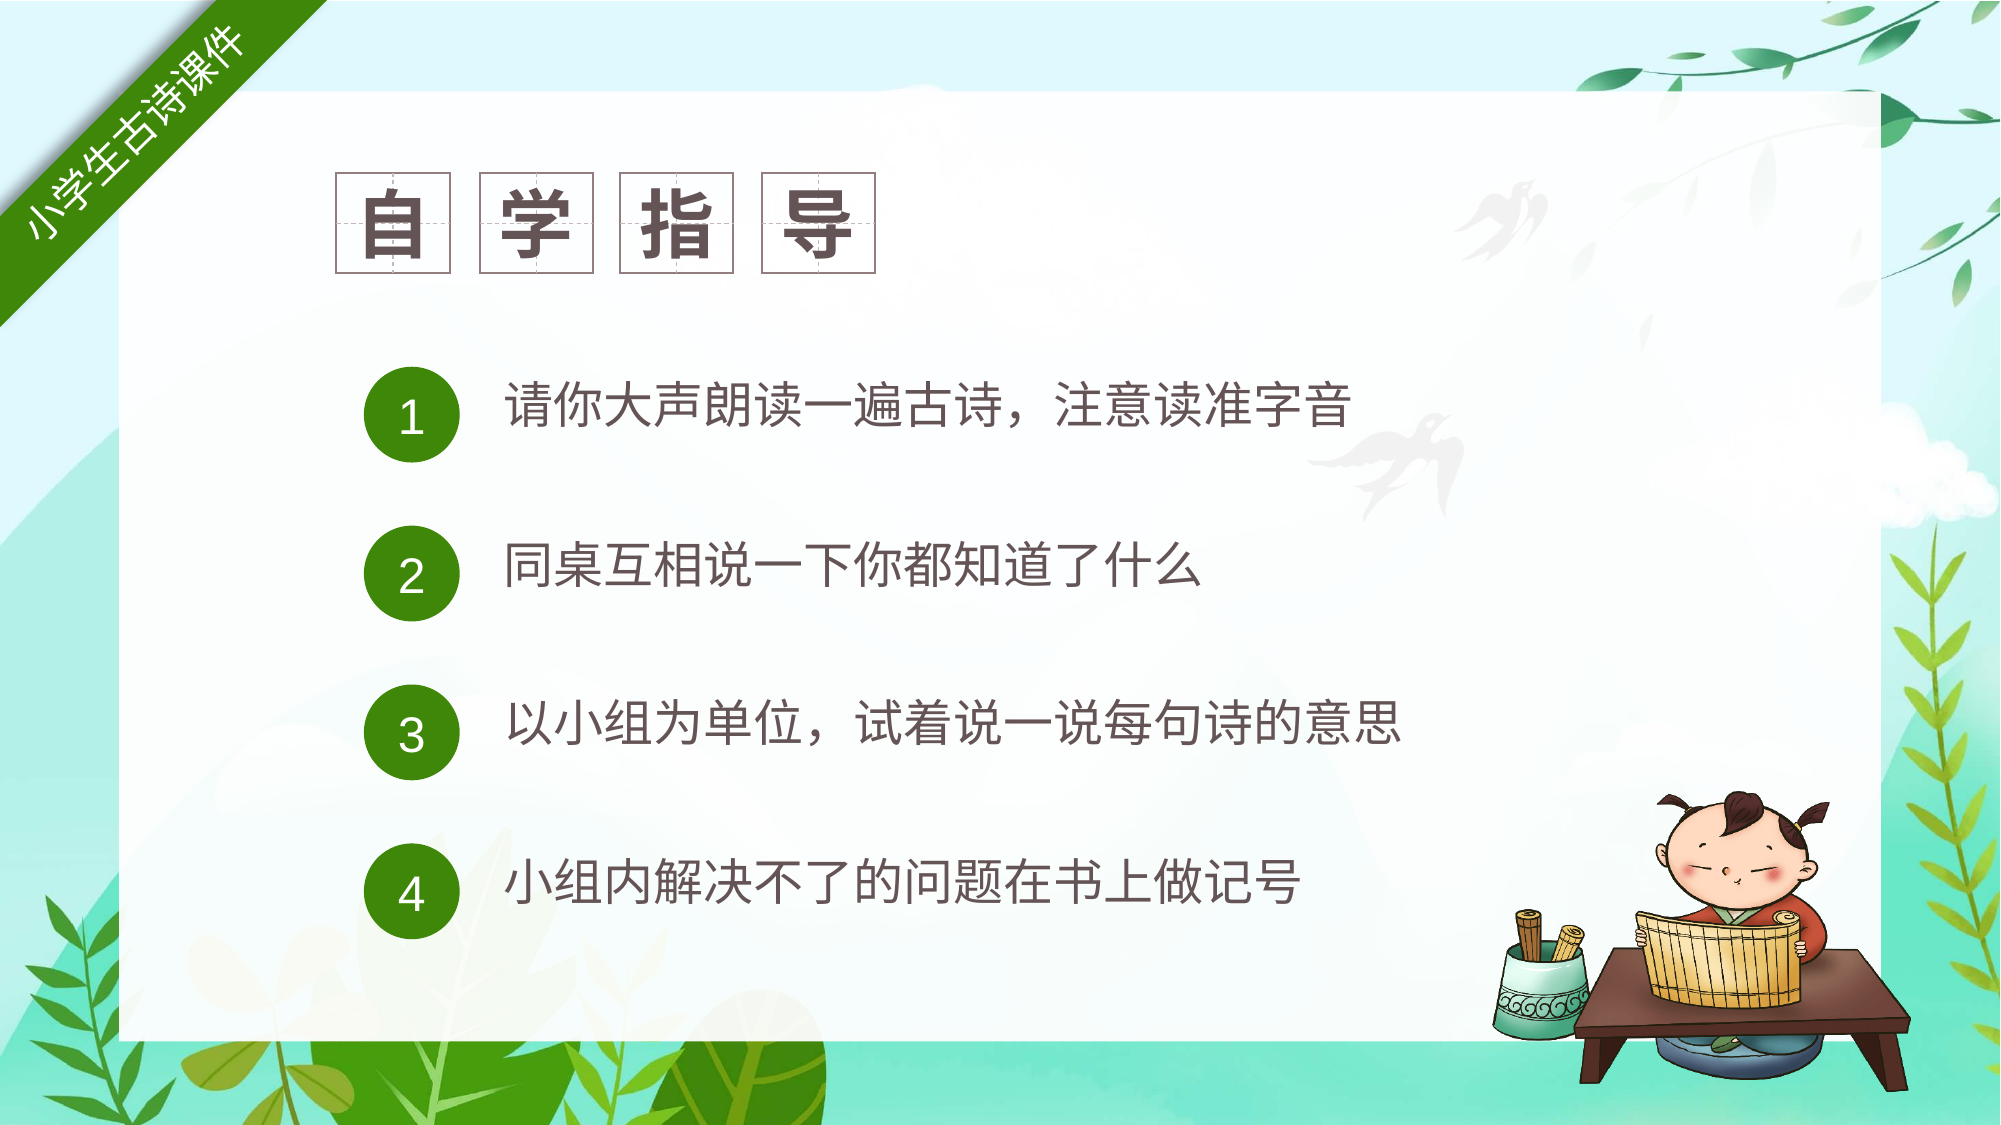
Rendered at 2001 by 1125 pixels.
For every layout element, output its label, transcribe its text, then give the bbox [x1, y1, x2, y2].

picture [0, 1, 2001, 1125]
picture [0, 1, 214, 215]
text_box 1 [362, 365, 461, 464]
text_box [336, 170, 875, 277]
text_box 4 [362, 842, 461, 941]
text_box 2 [362, 524, 461, 623]
text_box 以小组为单位，试着说一说每句诗的意思 [488, 684, 1866, 760]
text_box 小组内解决不了的问题在书上做记号 [488, 843, 1438, 919]
text_box 同桌互相说一下你都知道了什么 [488, 525, 1676, 601]
text_box 请你大声朗读一遍古诗，注意读准字音 [488, 366, 1676, 442]
text_box 3 [362, 683, 461, 782]
